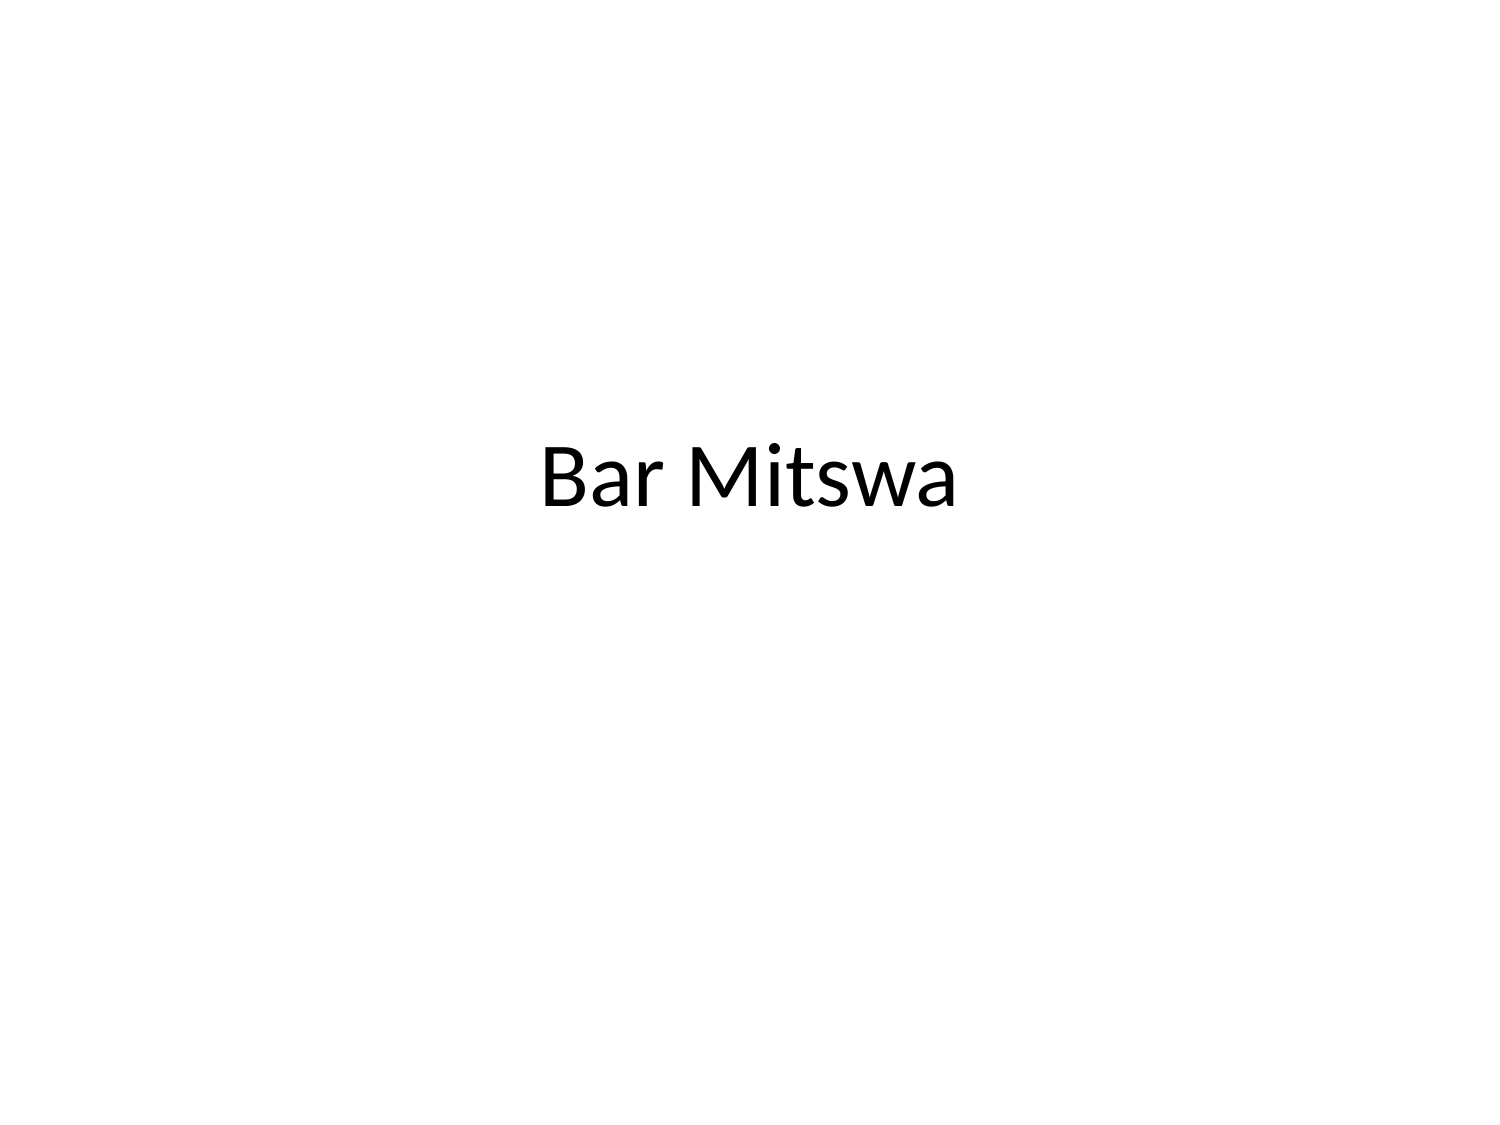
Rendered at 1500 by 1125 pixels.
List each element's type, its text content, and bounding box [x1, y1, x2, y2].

title Bar Mitswa [112, 349, 1388, 591]
